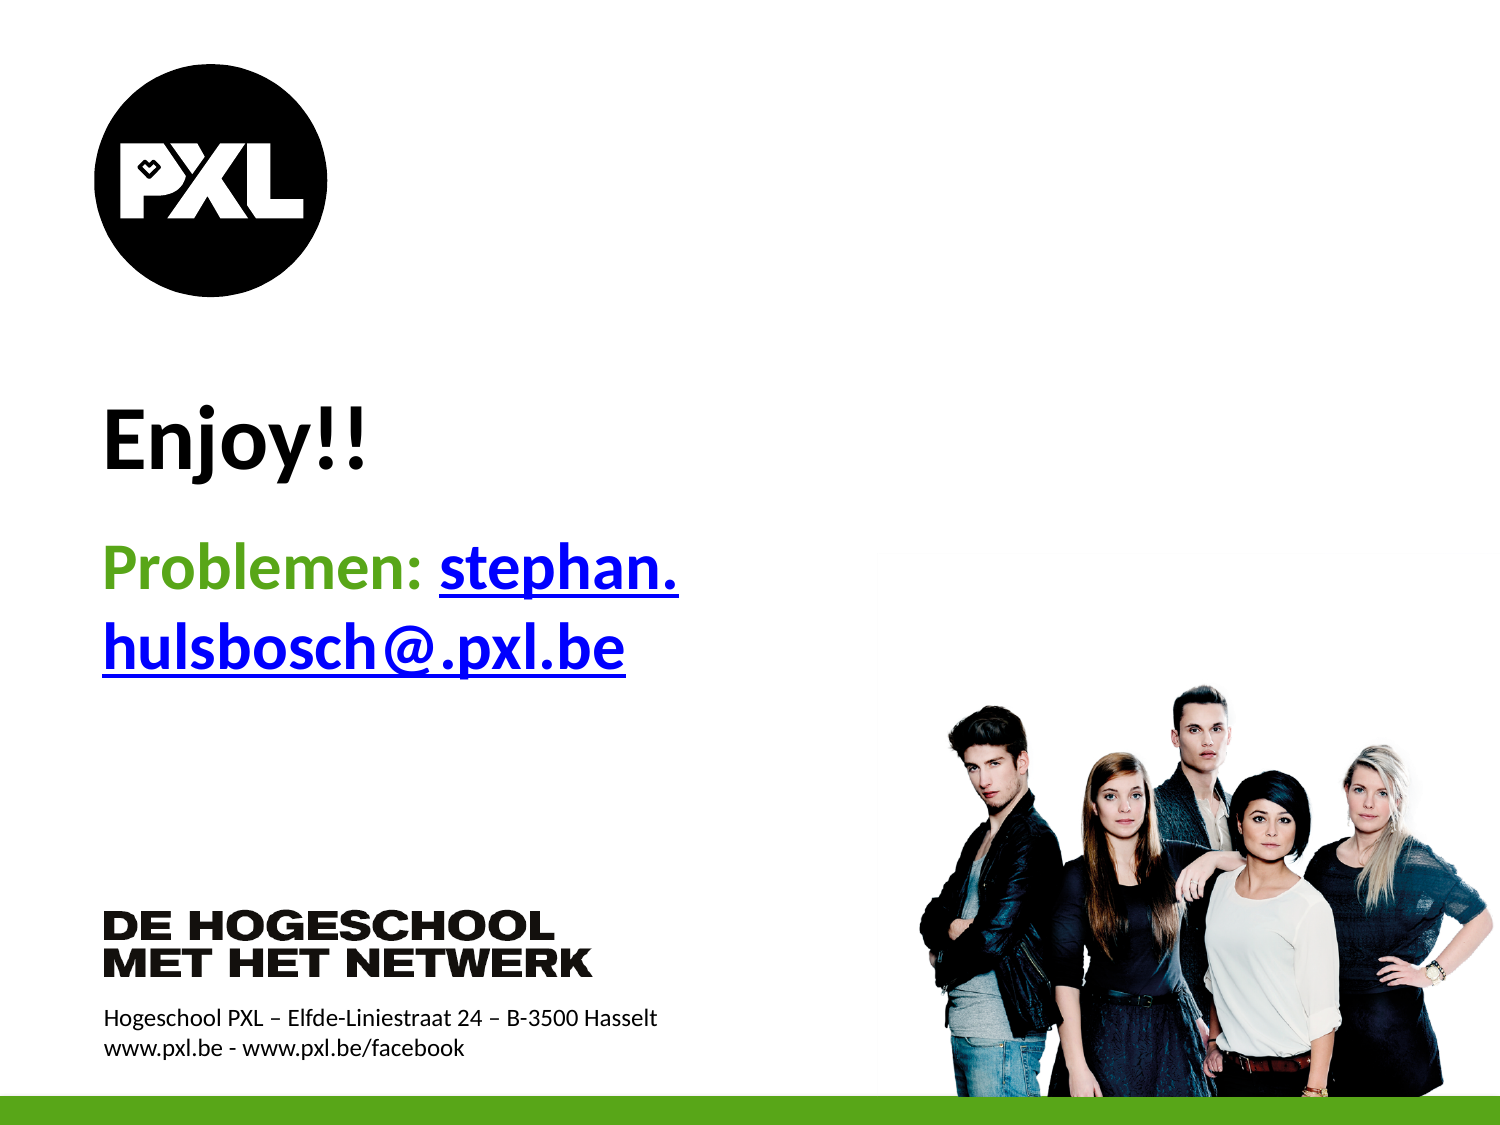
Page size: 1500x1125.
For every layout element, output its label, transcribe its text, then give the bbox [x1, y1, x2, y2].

picture [877, 553, 1500, 1097]
picture [104, 909, 593, 977]
subtitle Problemen: stephan.hulsbosch@.pxl.be [87, 515, 916, 702]
title Enjoy!! [87, 312, 1363, 554]
